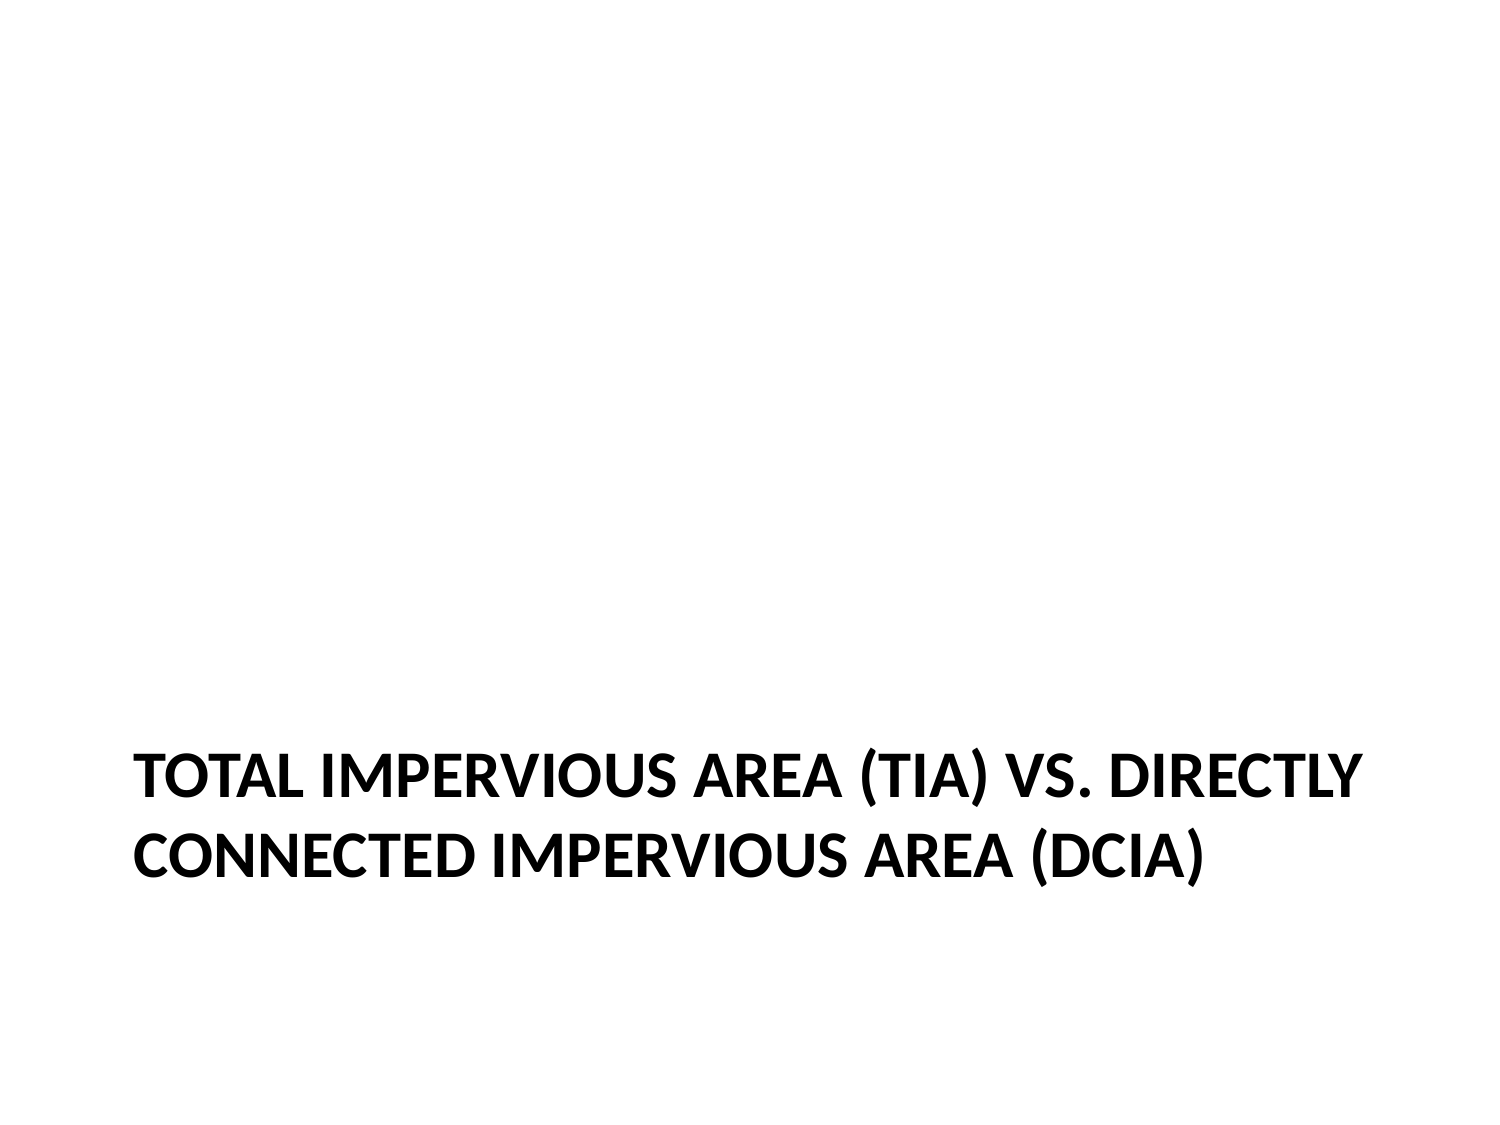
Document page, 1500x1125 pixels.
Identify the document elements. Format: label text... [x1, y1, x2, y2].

title Total Impervious Area (TIA) vs. Directly Connected Impervious Area (DCIA) [118, 722, 1394, 947]
